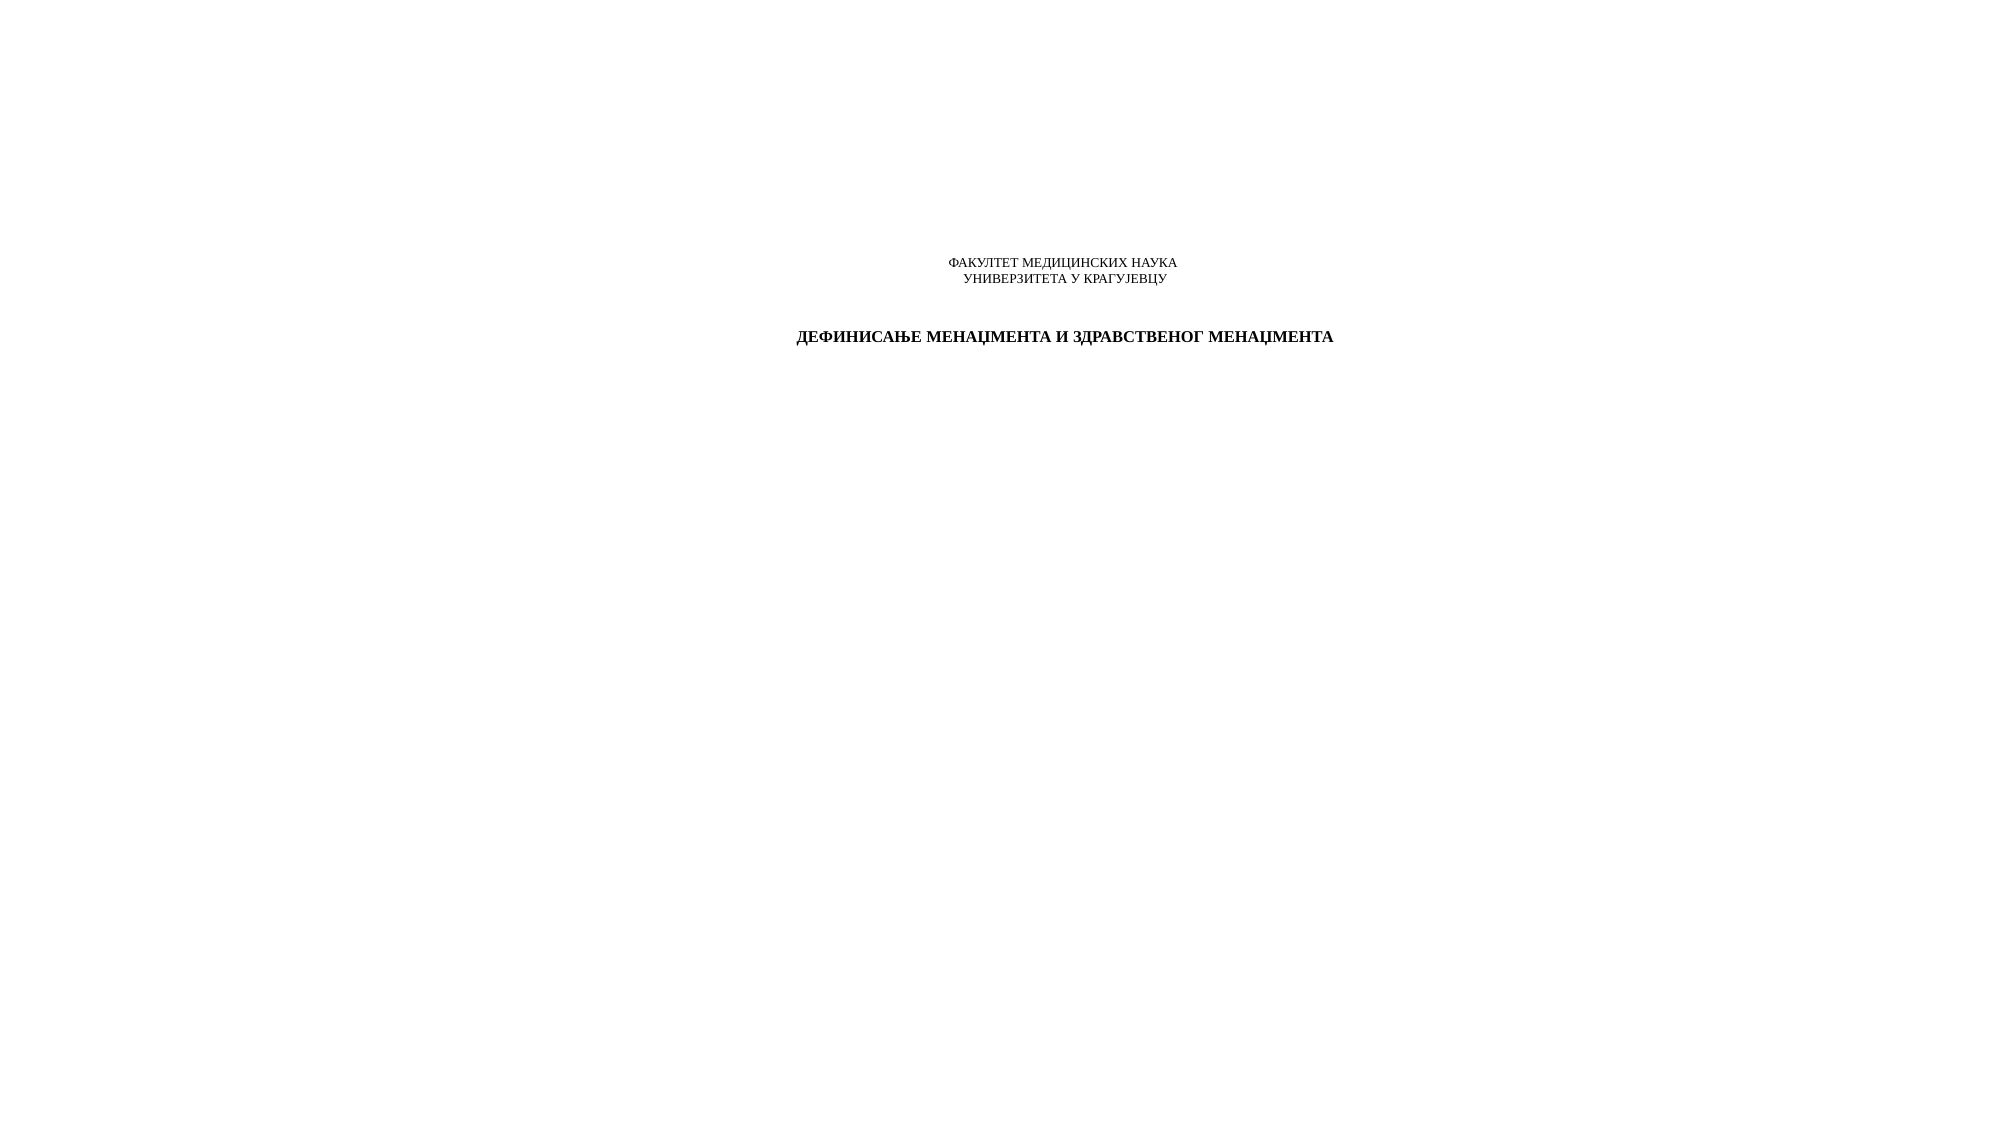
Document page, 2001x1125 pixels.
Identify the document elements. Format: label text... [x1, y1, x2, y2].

title ФАКУЛТЕТ МЕДИЦИНСКИХ НАУКА УНИВЕРЗИТЕТА У КРАГУЈЕВЦУ ДЕФИНИСАЊЕ МЕНАЏМЕНТА И ЗДРАВСТВЕНОГ МЕНАЏМЕНТА [243, 107, 1887, 395]
